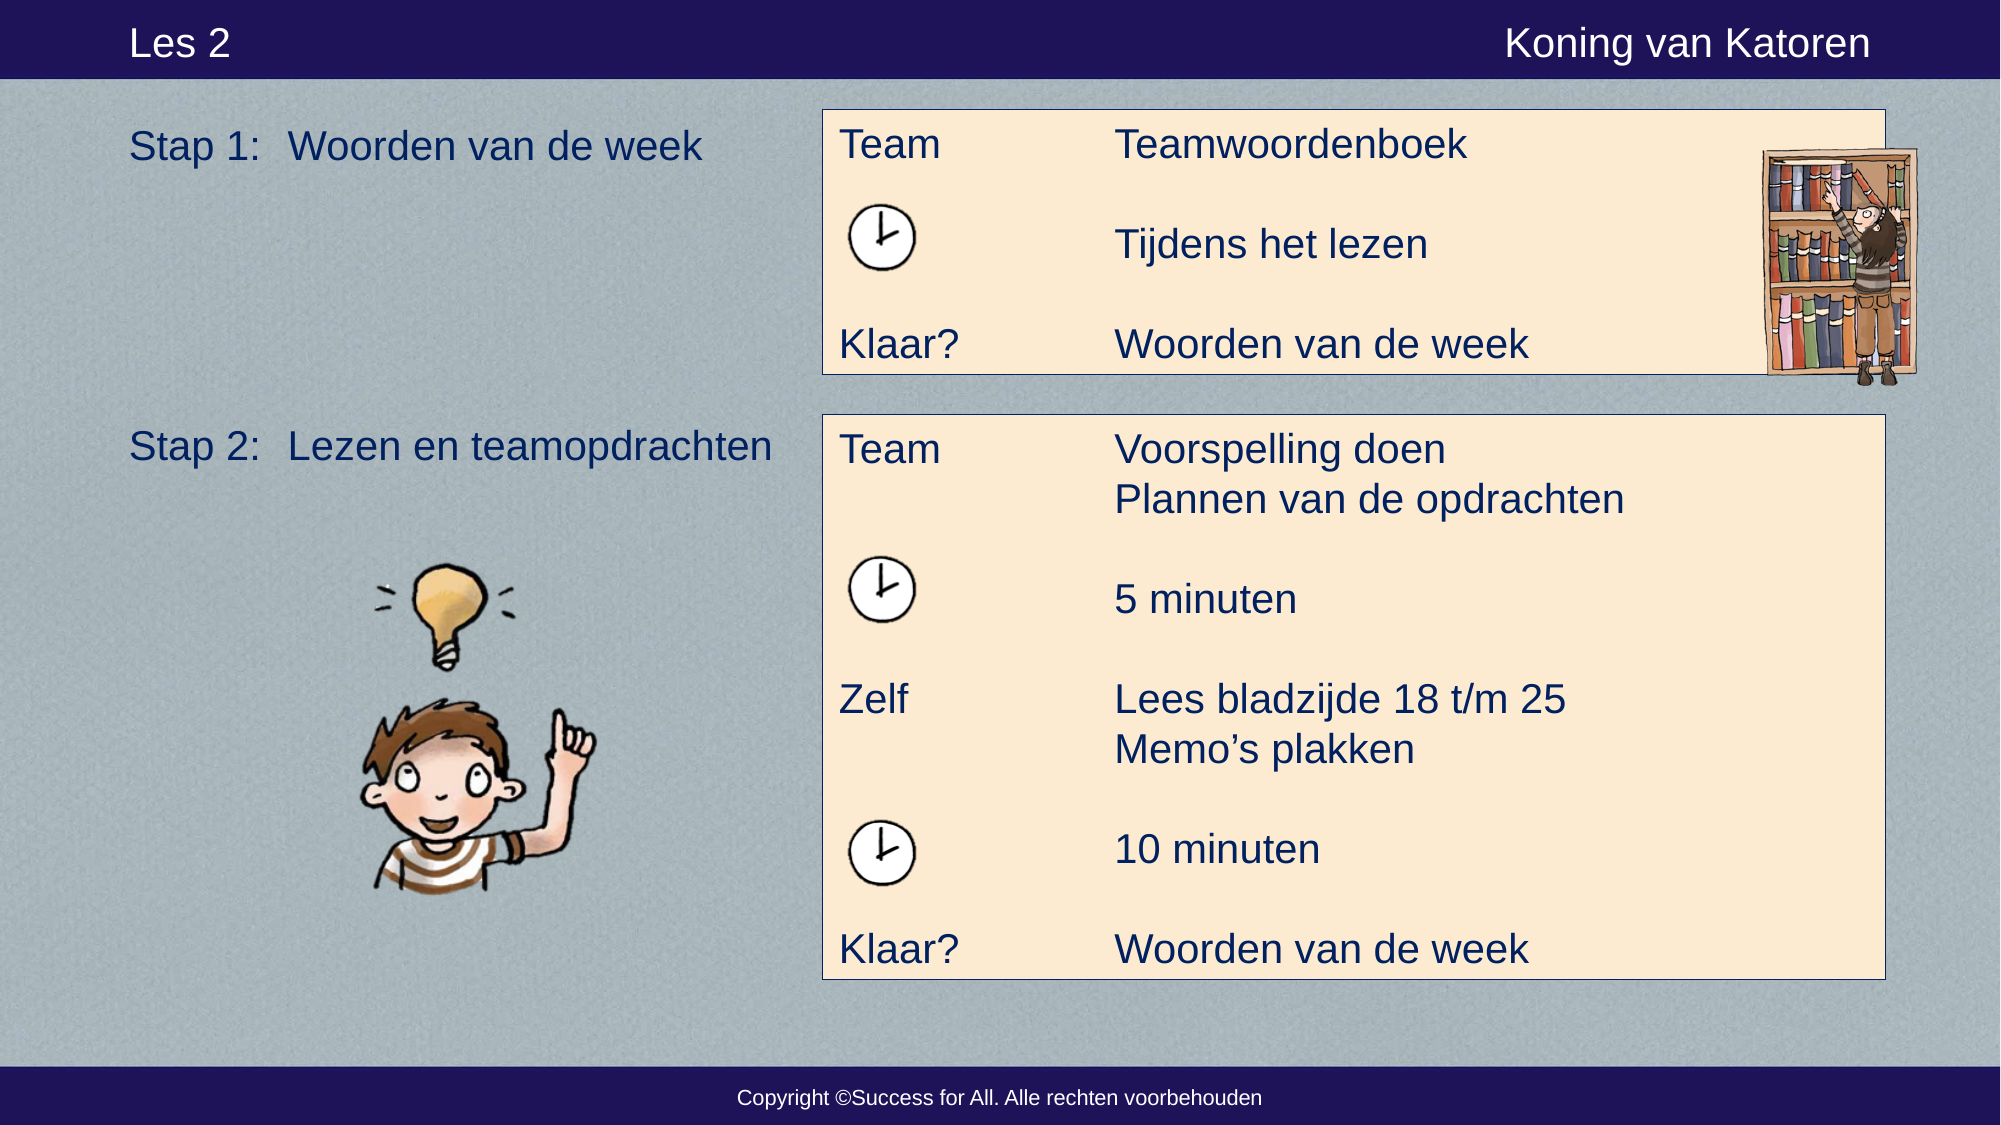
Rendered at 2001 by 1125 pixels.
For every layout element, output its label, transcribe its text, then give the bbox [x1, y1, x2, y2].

text_box Koning van Katoren [999, 8, 1886, 73]
text_box Stap 1: Woorden van de week Stap 2: Lezen en teamopdrachten [114, 111, 907, 527]
text_box Team Voorspelling doen Plannen van de opdrachten 5 minuten Zelf Lees bladzijde 18 t/m 25 Memo’s plakken 10 minuten Klaar? Woorden van de week [822, 414, 1886, 980]
text_box Copyright ©Success for All. Alle rechten voorbehouden [0, 1076, 2000, 1125]
text_box Les 2 [114, 8, 354, 73]
text_box Team Teamwoordenboek Tijdens het lezen Klaar? Woorden van de week [822, 109, 1886, 375]
picture [0, 0, 2001, 1125]
